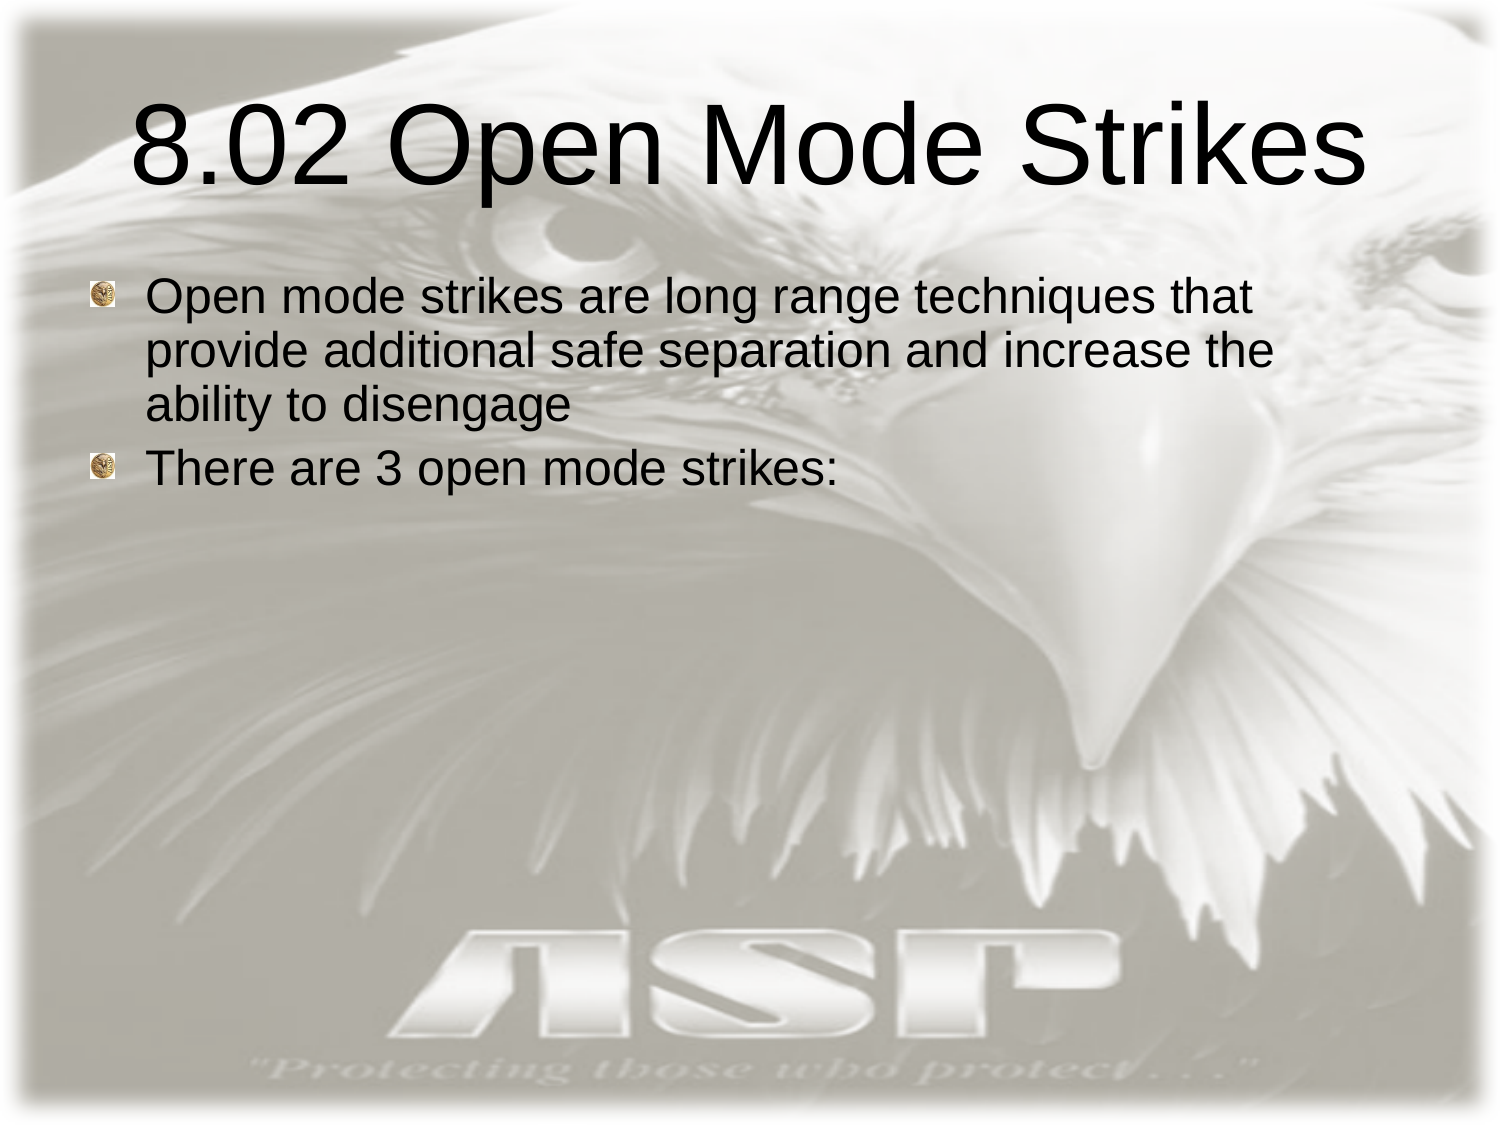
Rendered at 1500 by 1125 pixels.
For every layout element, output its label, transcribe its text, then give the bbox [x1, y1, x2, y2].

picture [90, 453, 115, 479]
title 8.02 Open Mode Strikes [75, 45, 1425, 233]
picture [90, 281, 115, 307]
list Open mode strikes are long range techniques that provide additional safe separation and increase the ability to disengage There are 3 open mode strikes: [75, 262, 1425, 1005]
